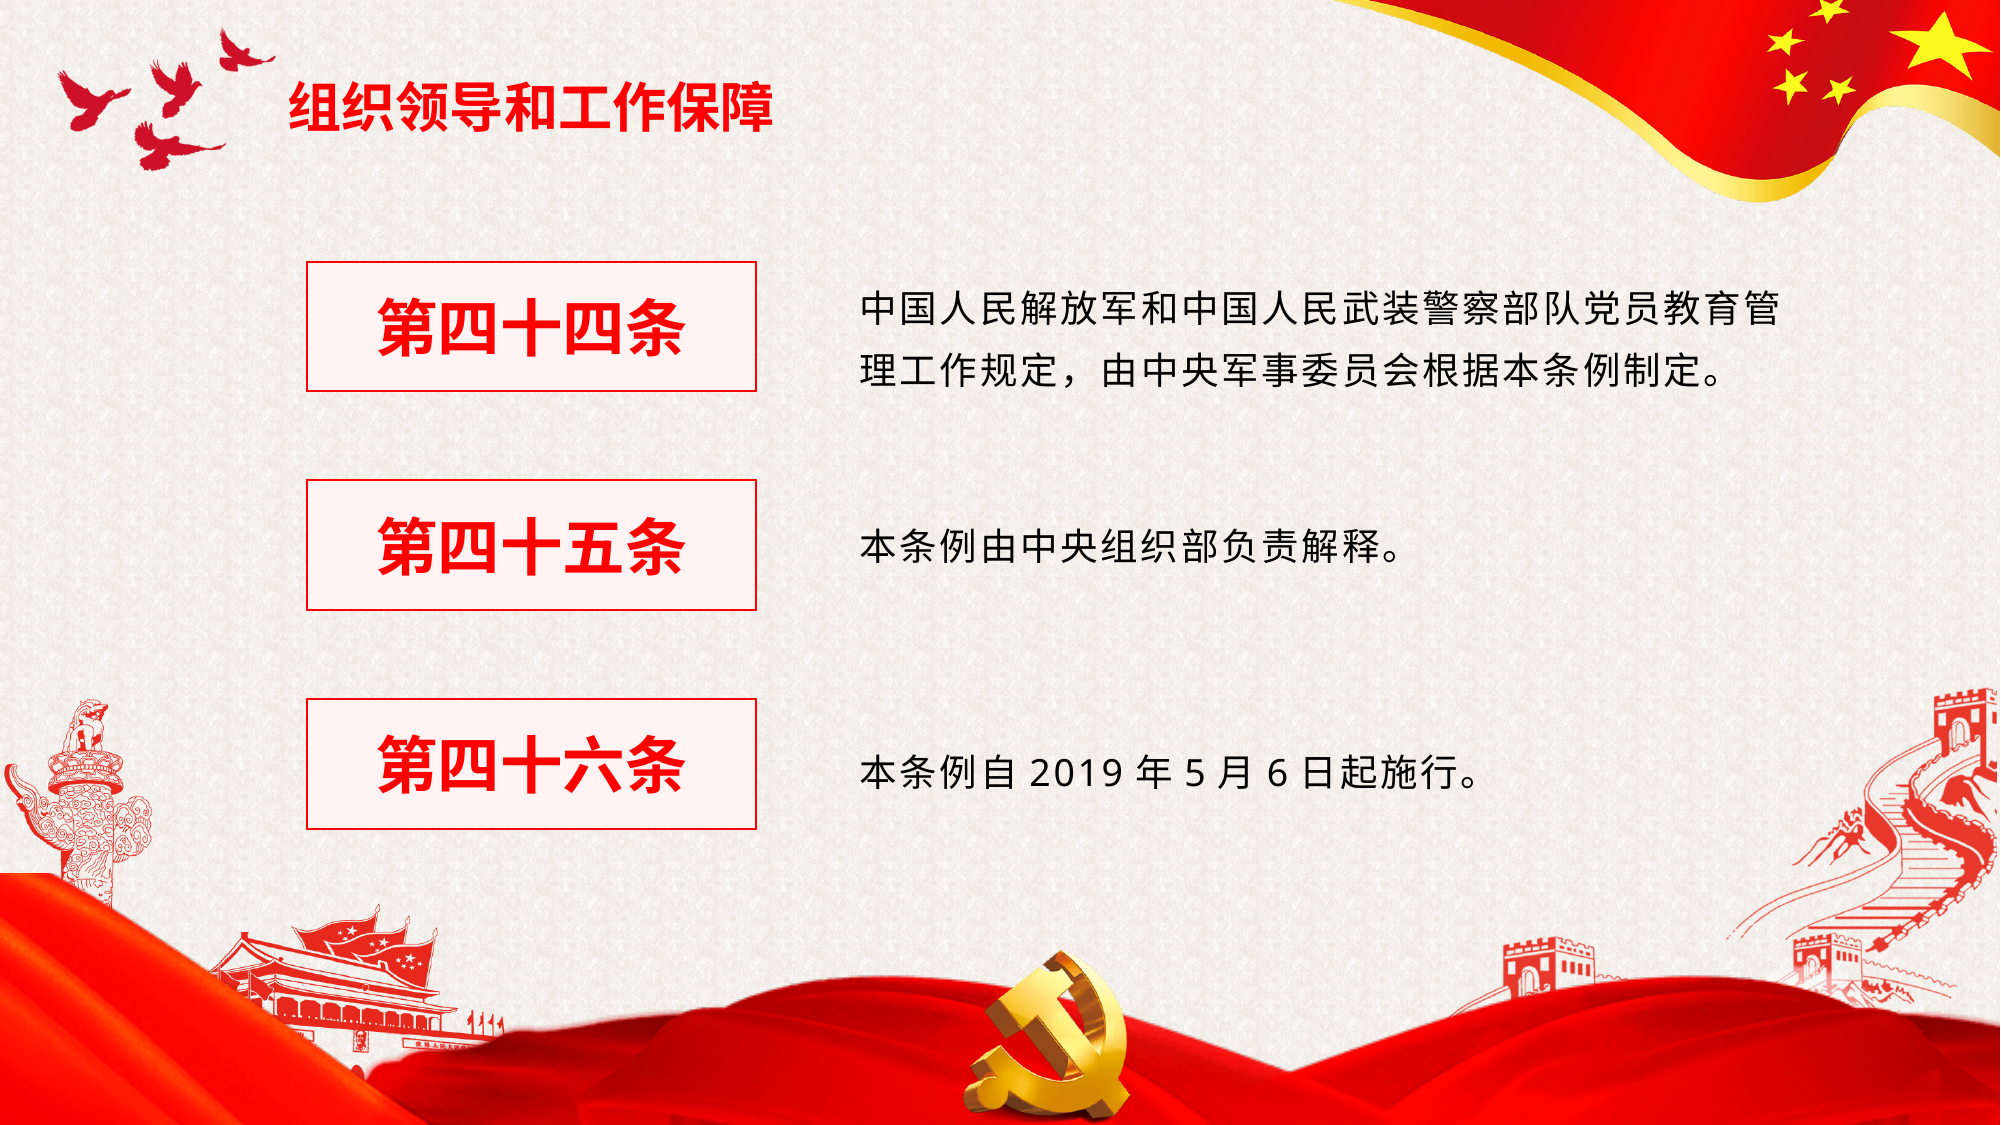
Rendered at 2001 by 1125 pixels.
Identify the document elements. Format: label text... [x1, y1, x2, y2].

text_box 第四十四条 [306, 261, 757, 392]
text_box 本条例自2019年5月6日起施行。 [842, 740, 1757, 829]
picture [0, 0, 2000, 1125]
text_box 第四十五条 [306, 479, 757, 611]
text_box 组织领导和工作保障 [266, 63, 907, 149]
text_box 第四十六条 [306, 698, 757, 830]
text_box 本条例由中央组织部负责解释。 [842, 514, 1567, 627]
text_box 中国人民解放军和中国人民武装警察部队党员教育管理工作规定，由中央军事委员会根据本条例制定。 [842, 258, 1835, 383]
